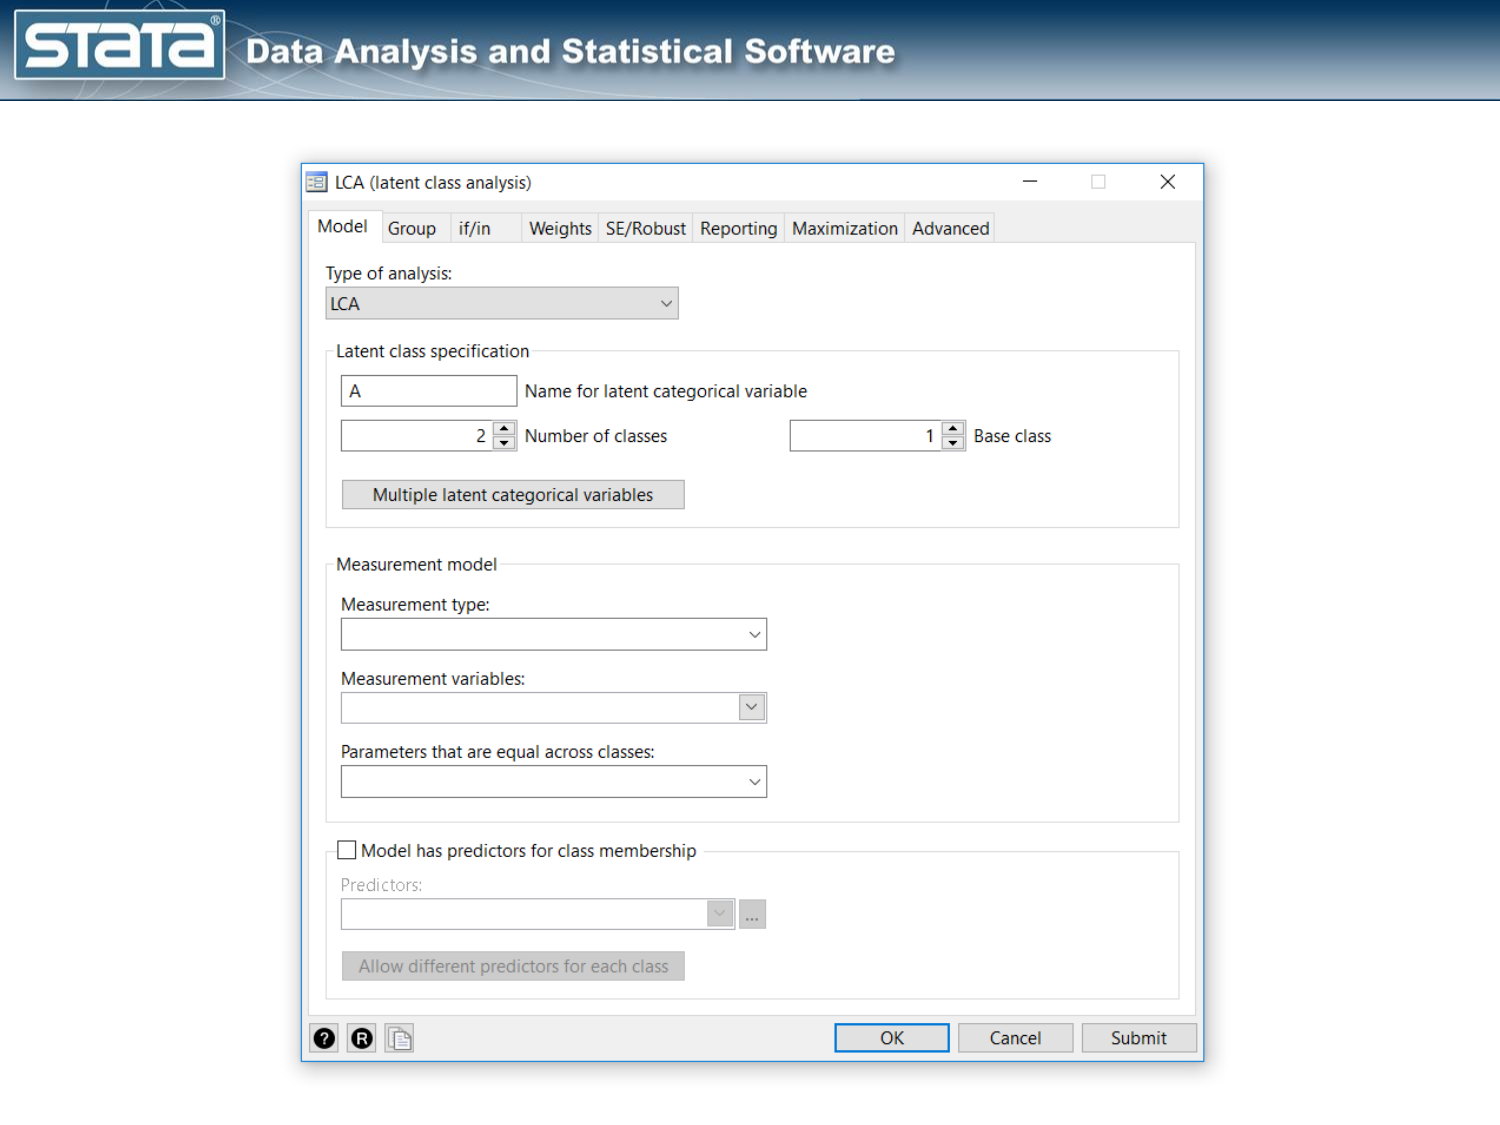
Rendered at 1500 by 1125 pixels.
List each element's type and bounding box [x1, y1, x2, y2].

list [262, 124, 1241, 1088]
picture [0, 0, 1500, 101]
